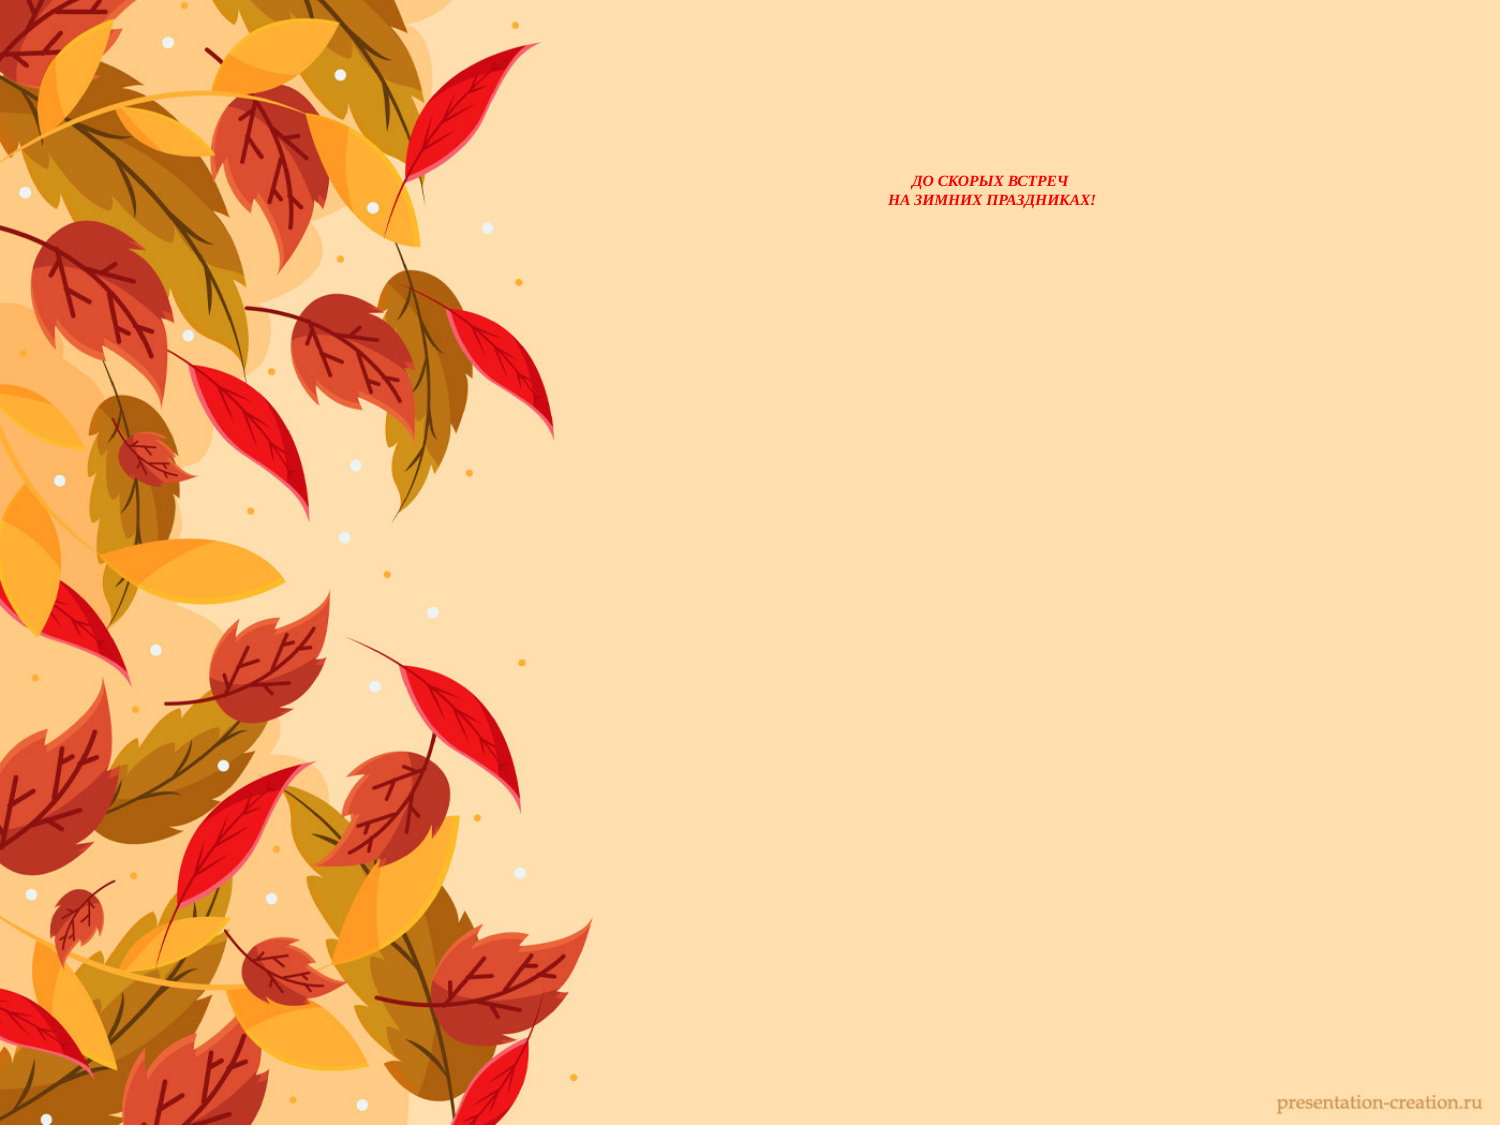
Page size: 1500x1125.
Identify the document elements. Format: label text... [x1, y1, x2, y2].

picture [0, 0, 1500, 1125]
title ДО СКОРЫХ ВСТРЕЧ НА ЗИМНИХ ПРАЗДНИКАХ! [513, 47, 1471, 220]
